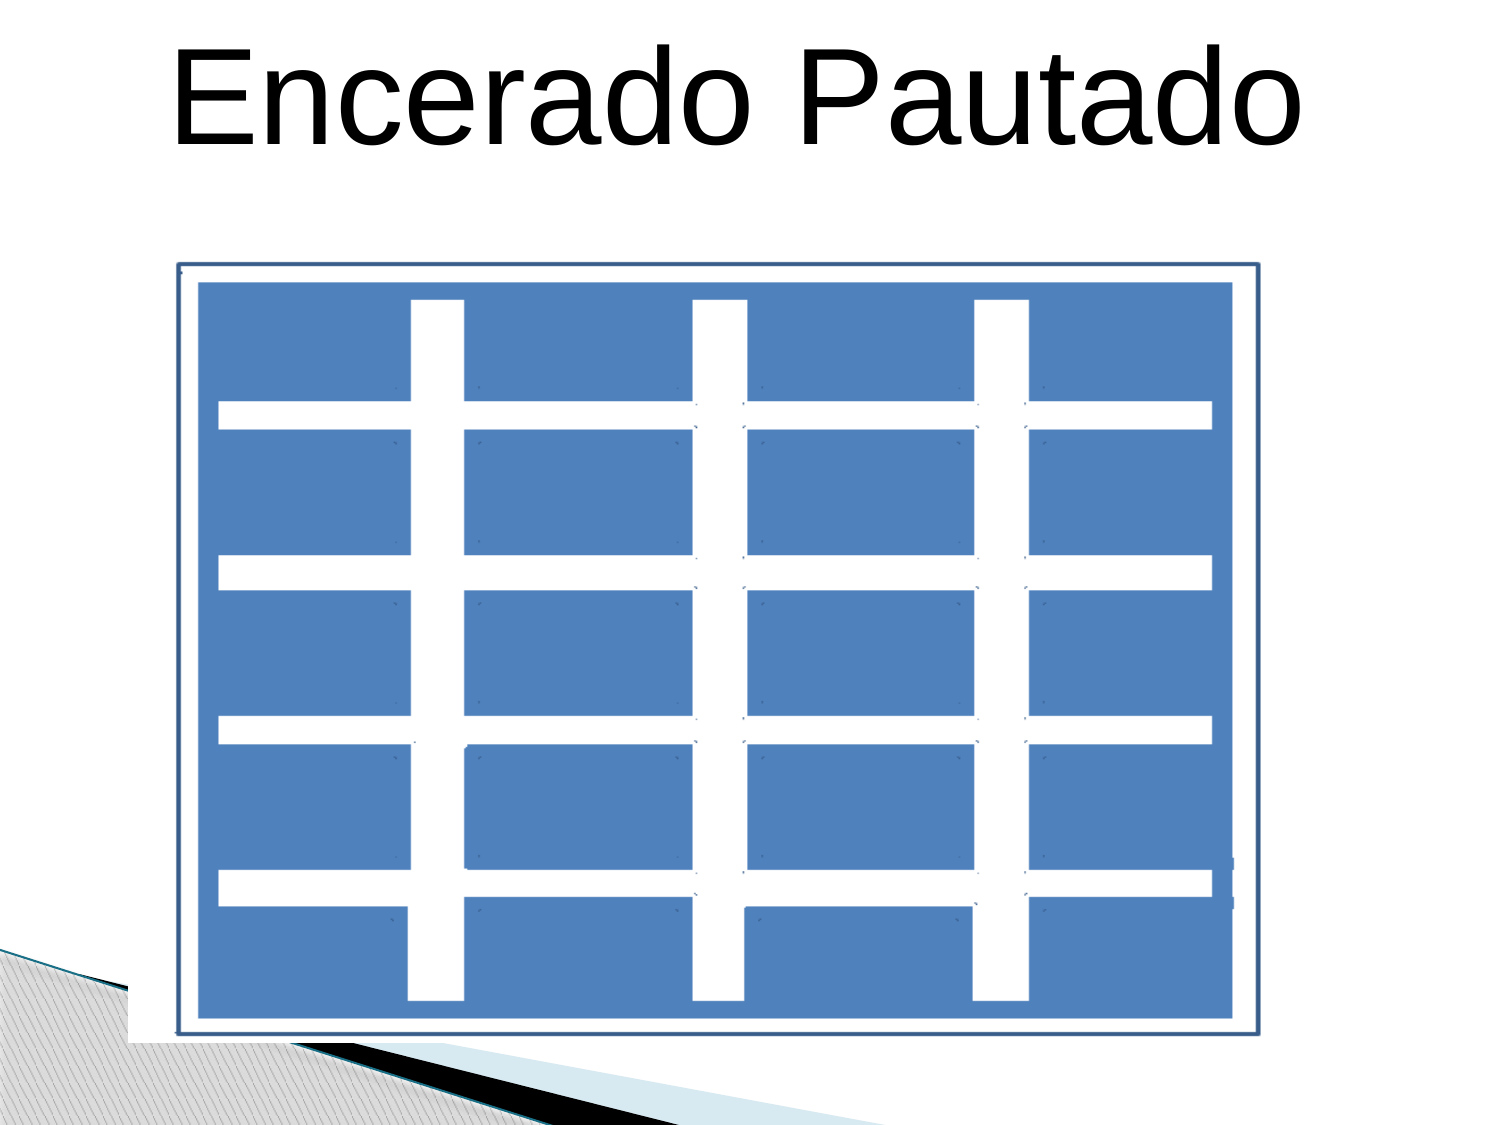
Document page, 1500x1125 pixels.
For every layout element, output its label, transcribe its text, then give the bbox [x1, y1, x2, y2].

text_box Encerado Pautado [152, 0, 1454, 180]
picture [128, 245, 1289, 1044]
